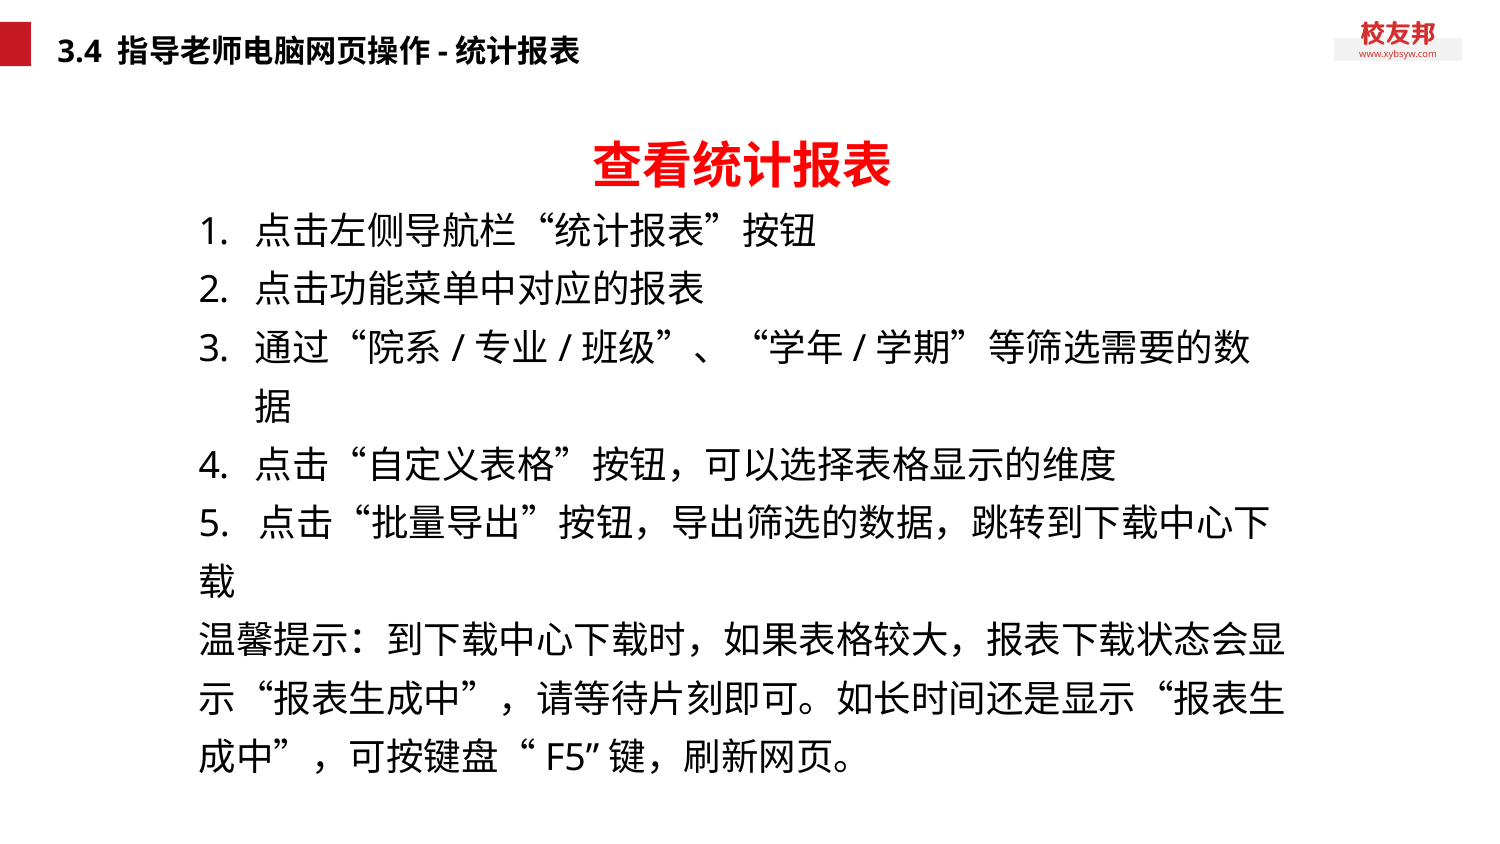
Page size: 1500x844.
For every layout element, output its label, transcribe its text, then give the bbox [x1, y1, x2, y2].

title 3.4 指导老师电脑网页操作-统计报表 [42, 11, 939, 77]
picture [1361, 21, 1435, 45]
text_box 查看统计报表 点击左侧导航栏“统计报表”按钮 点击功能菜单中对应的报表 通过“院系/专业/班级”、“学年/学期”等筛选需要的数据 点击“自定义表格”按钮，可以选择表格显示的维度 5. 点击“批量导出”按钮，导出筛选的数据，跳转到下载中心下载 温馨提示：到下载中心下载时，如果表格较大，报表下载状态会显示“报表生成中”，请等待片刻即可。如长时间还是显示“报表生成中”，可按键盘“F5”键，刷新网页。 [183, 108, 1302, 821]
